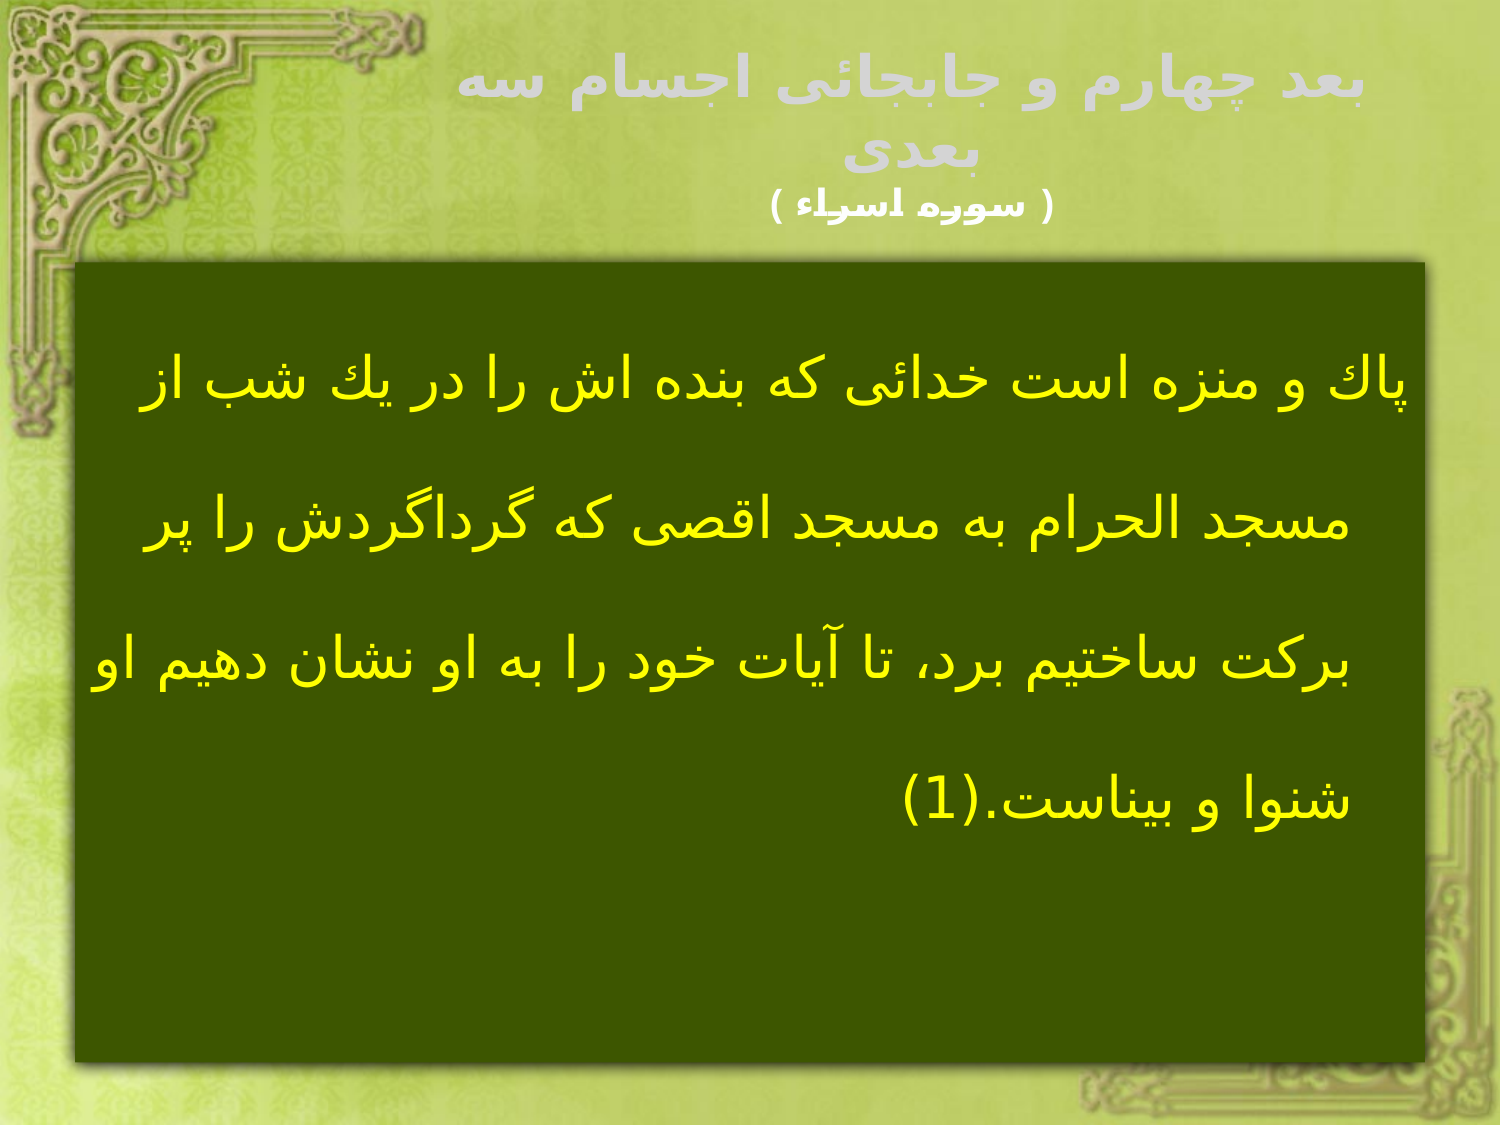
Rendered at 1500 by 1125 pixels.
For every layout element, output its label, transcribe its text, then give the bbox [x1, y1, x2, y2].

list پاك و منزه است خدائى كه بنده اش را در يك شب از مسجد الحرام به مسجد اقصى كه گرداگردش را پر بركت ساختيم برد، تا آيات خود را به او نشان دهيم او شنوا و بيناست.(1) [74, 262, 1426, 1063]
text_box بعد چهارم و جابجائی اجسام سه بعدی ( سوره اسراء ) [386, 37, 1438, 225]
picture [0, 0, 1500, 1125]
